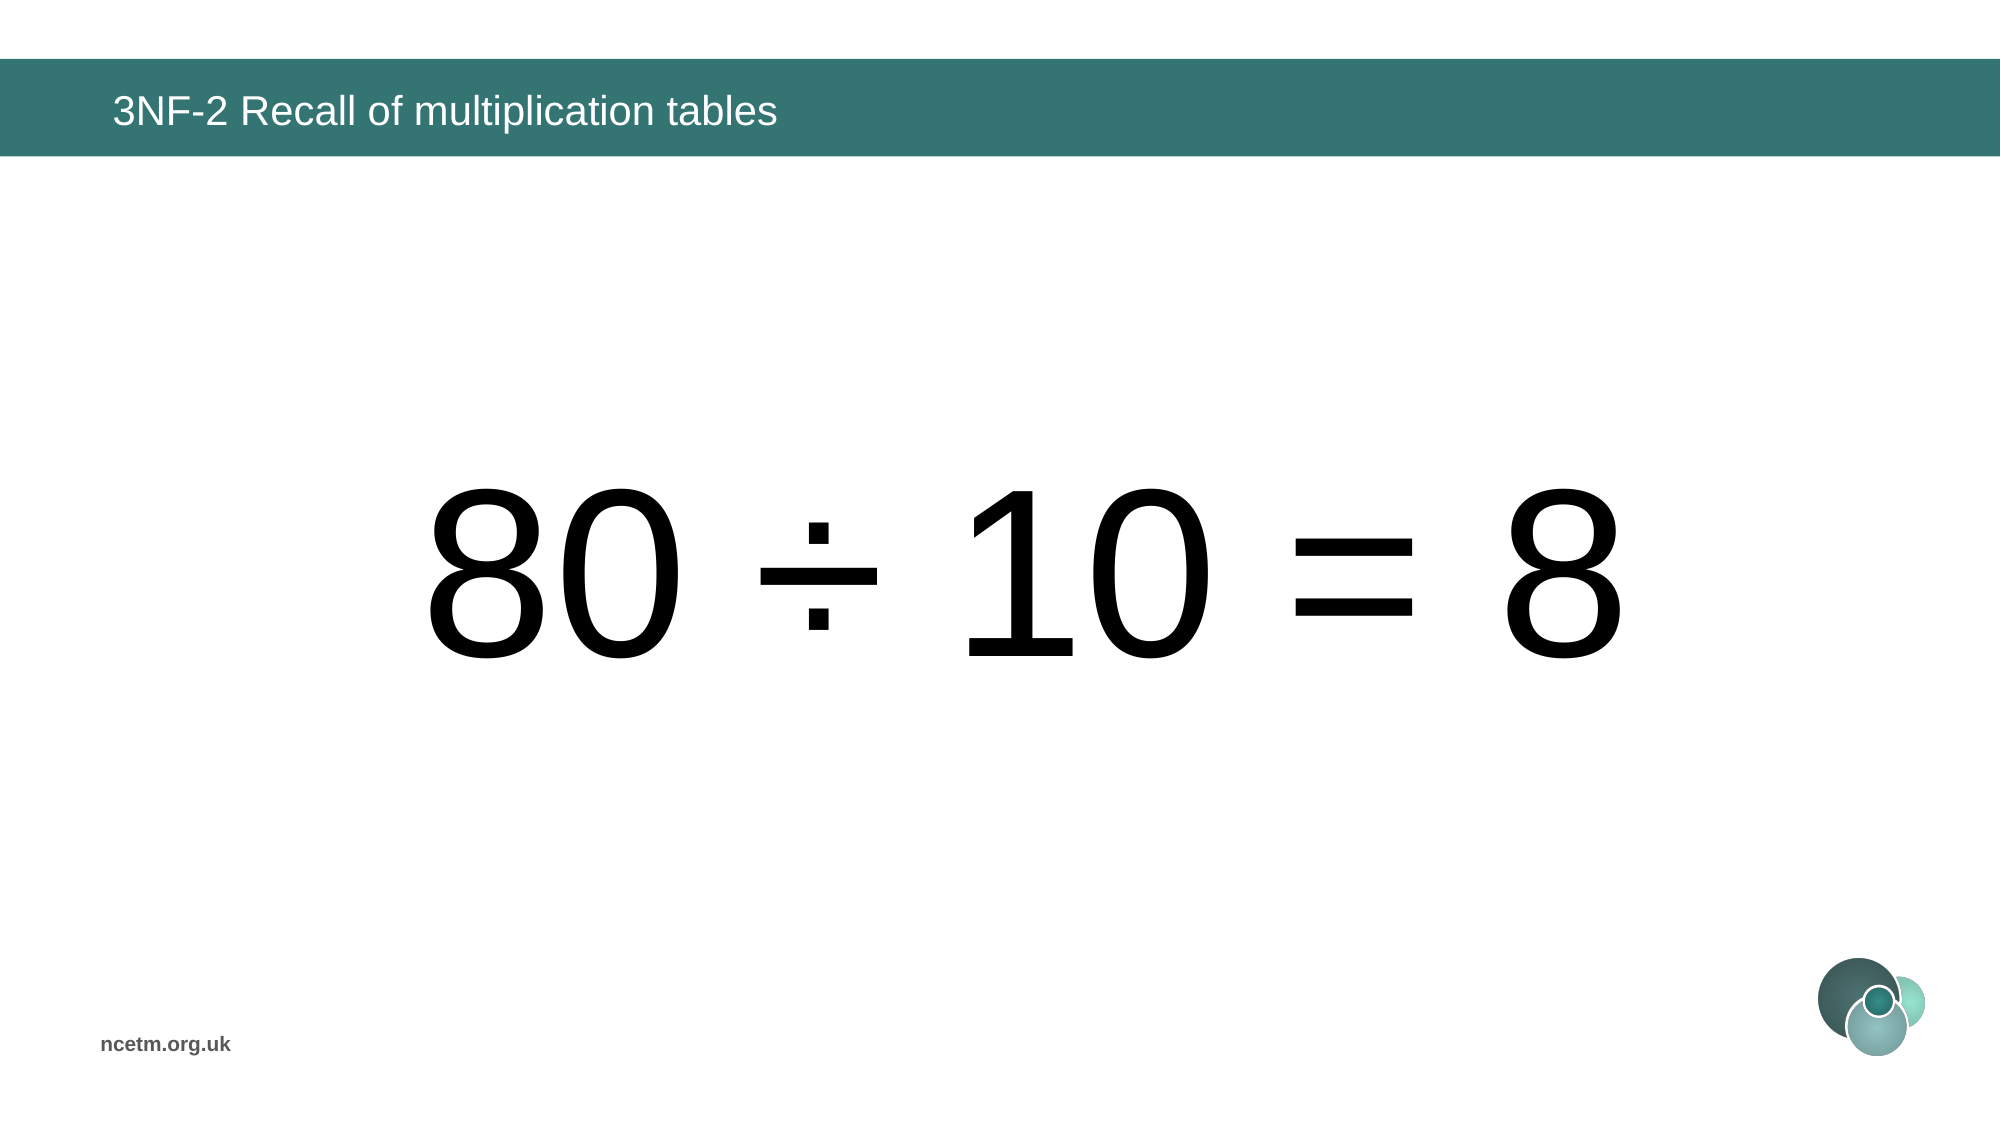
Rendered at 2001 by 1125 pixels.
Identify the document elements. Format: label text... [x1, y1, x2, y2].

text_box 8 [1482, 409, 1646, 712]
picture [1818, 958, 1925, 1056]
title 3NF-2 Recall of multiplication tables [97, 76, 1945, 147]
text_box 80 ÷ 10 = [406, 409, 1482, 712]
